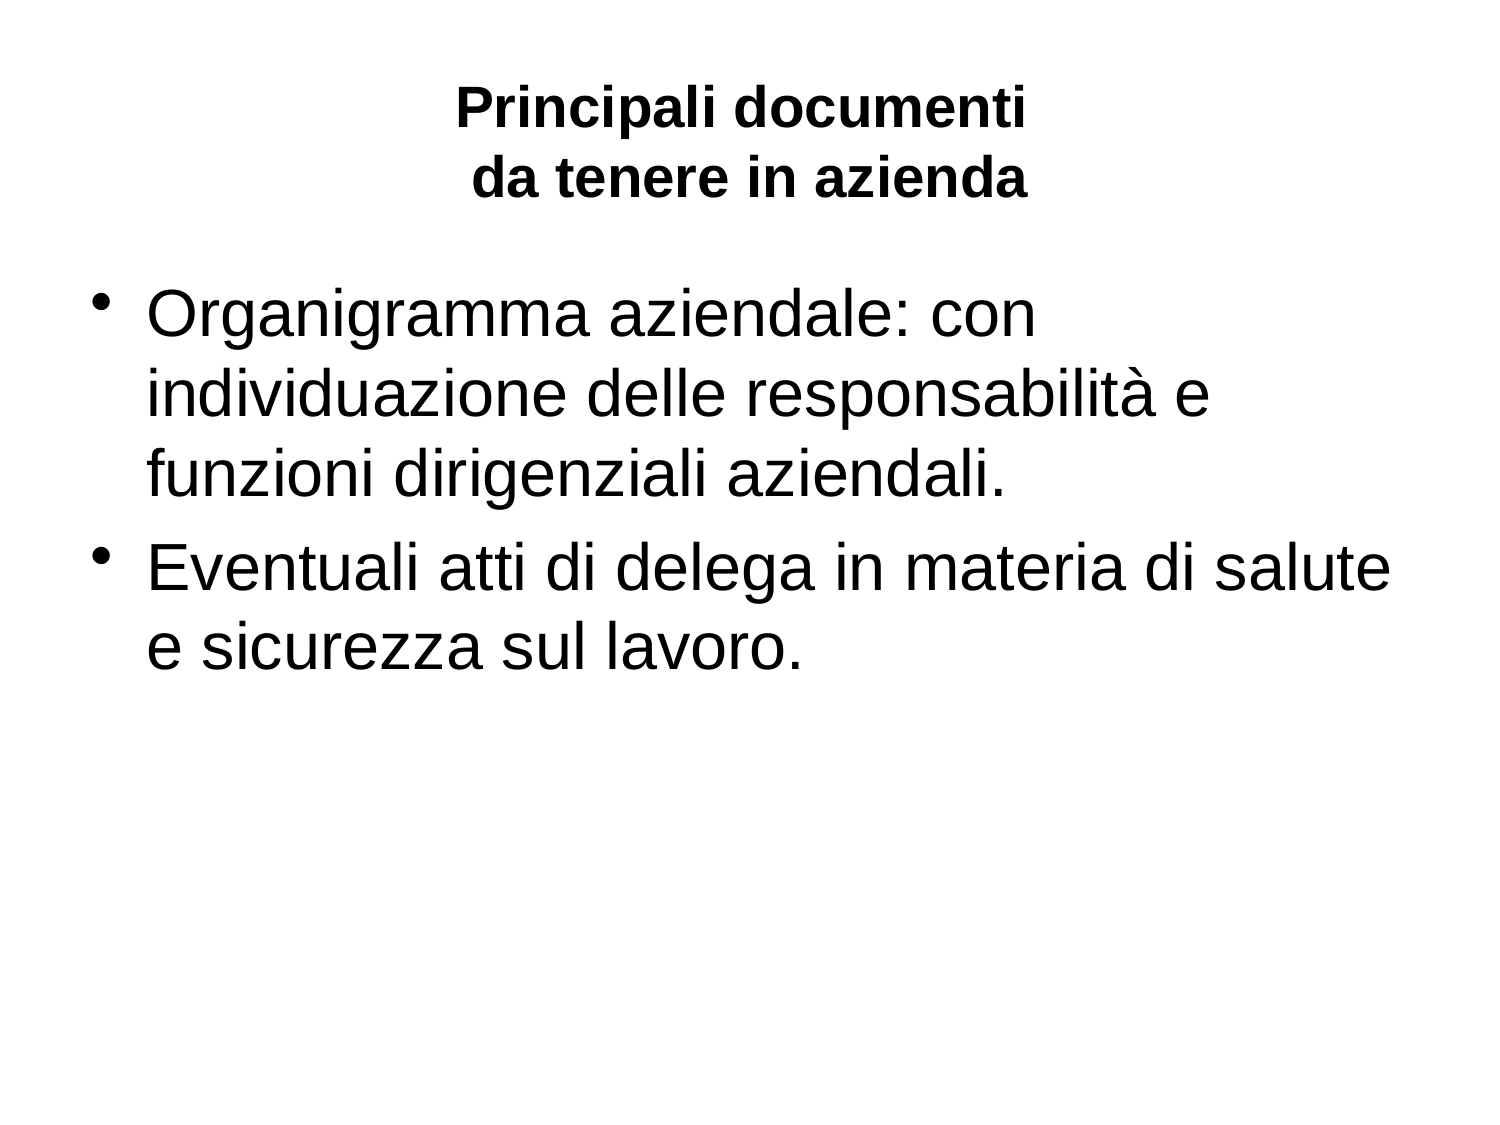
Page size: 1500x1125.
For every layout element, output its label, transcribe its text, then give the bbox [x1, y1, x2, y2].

title Principali documenti da tenere in azienda [75, 45, 1425, 233]
list Organigramma aziendale: con individuazione delle responsabilità e funzioni dirigenziali aziendali. Eventuali atti di delega in materia di salute e sicurezza sul lavoro. [75, 262, 1425, 1005]
